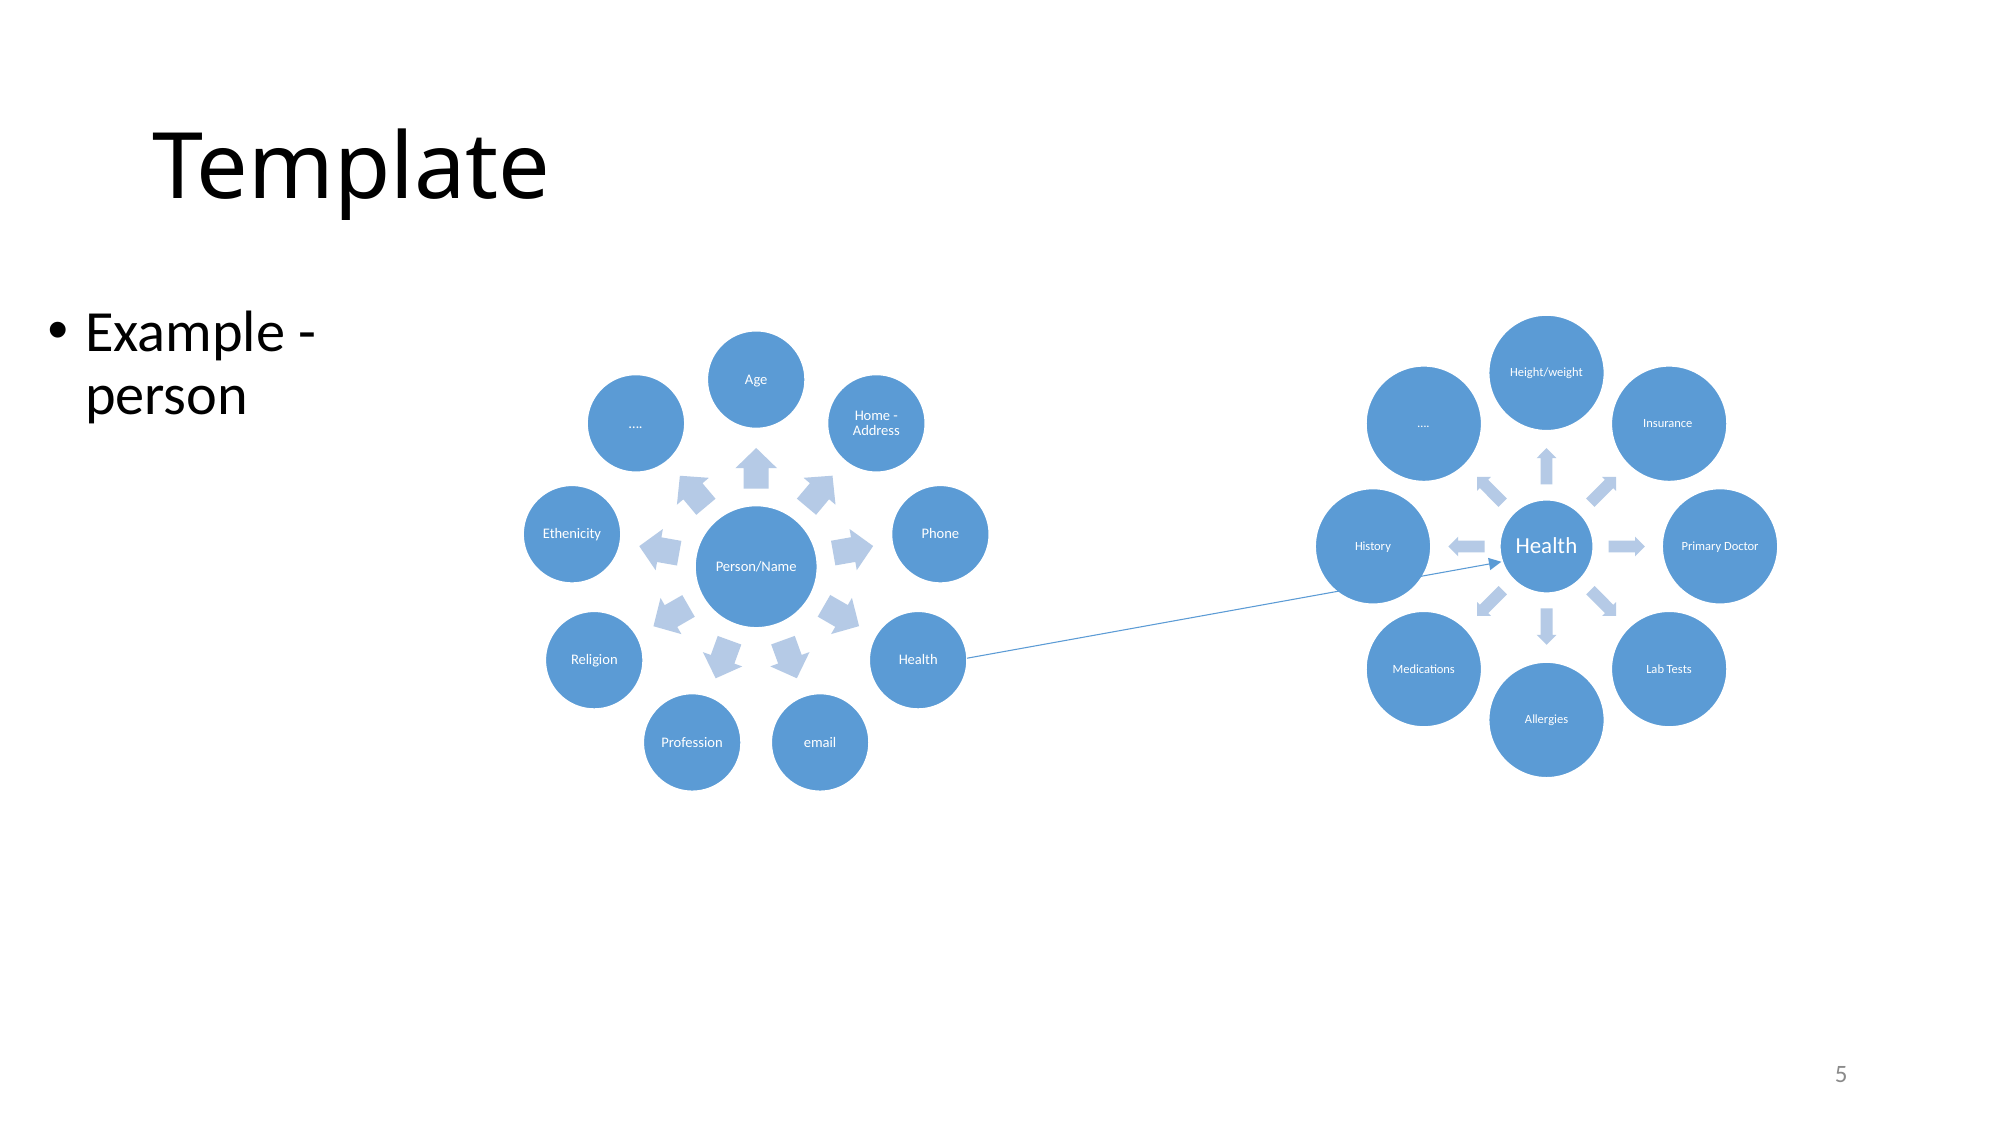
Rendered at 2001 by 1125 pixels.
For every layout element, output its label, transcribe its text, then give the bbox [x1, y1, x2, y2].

list Example - person [32, 293, 469, 583]
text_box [966, 561, 1502, 659]
title Template [137, 59, 1863, 278]
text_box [468, 328, 1045, 794]
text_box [1258, 314, 1835, 779]
slide_number 5 [1412, 1042, 1863, 1103]
